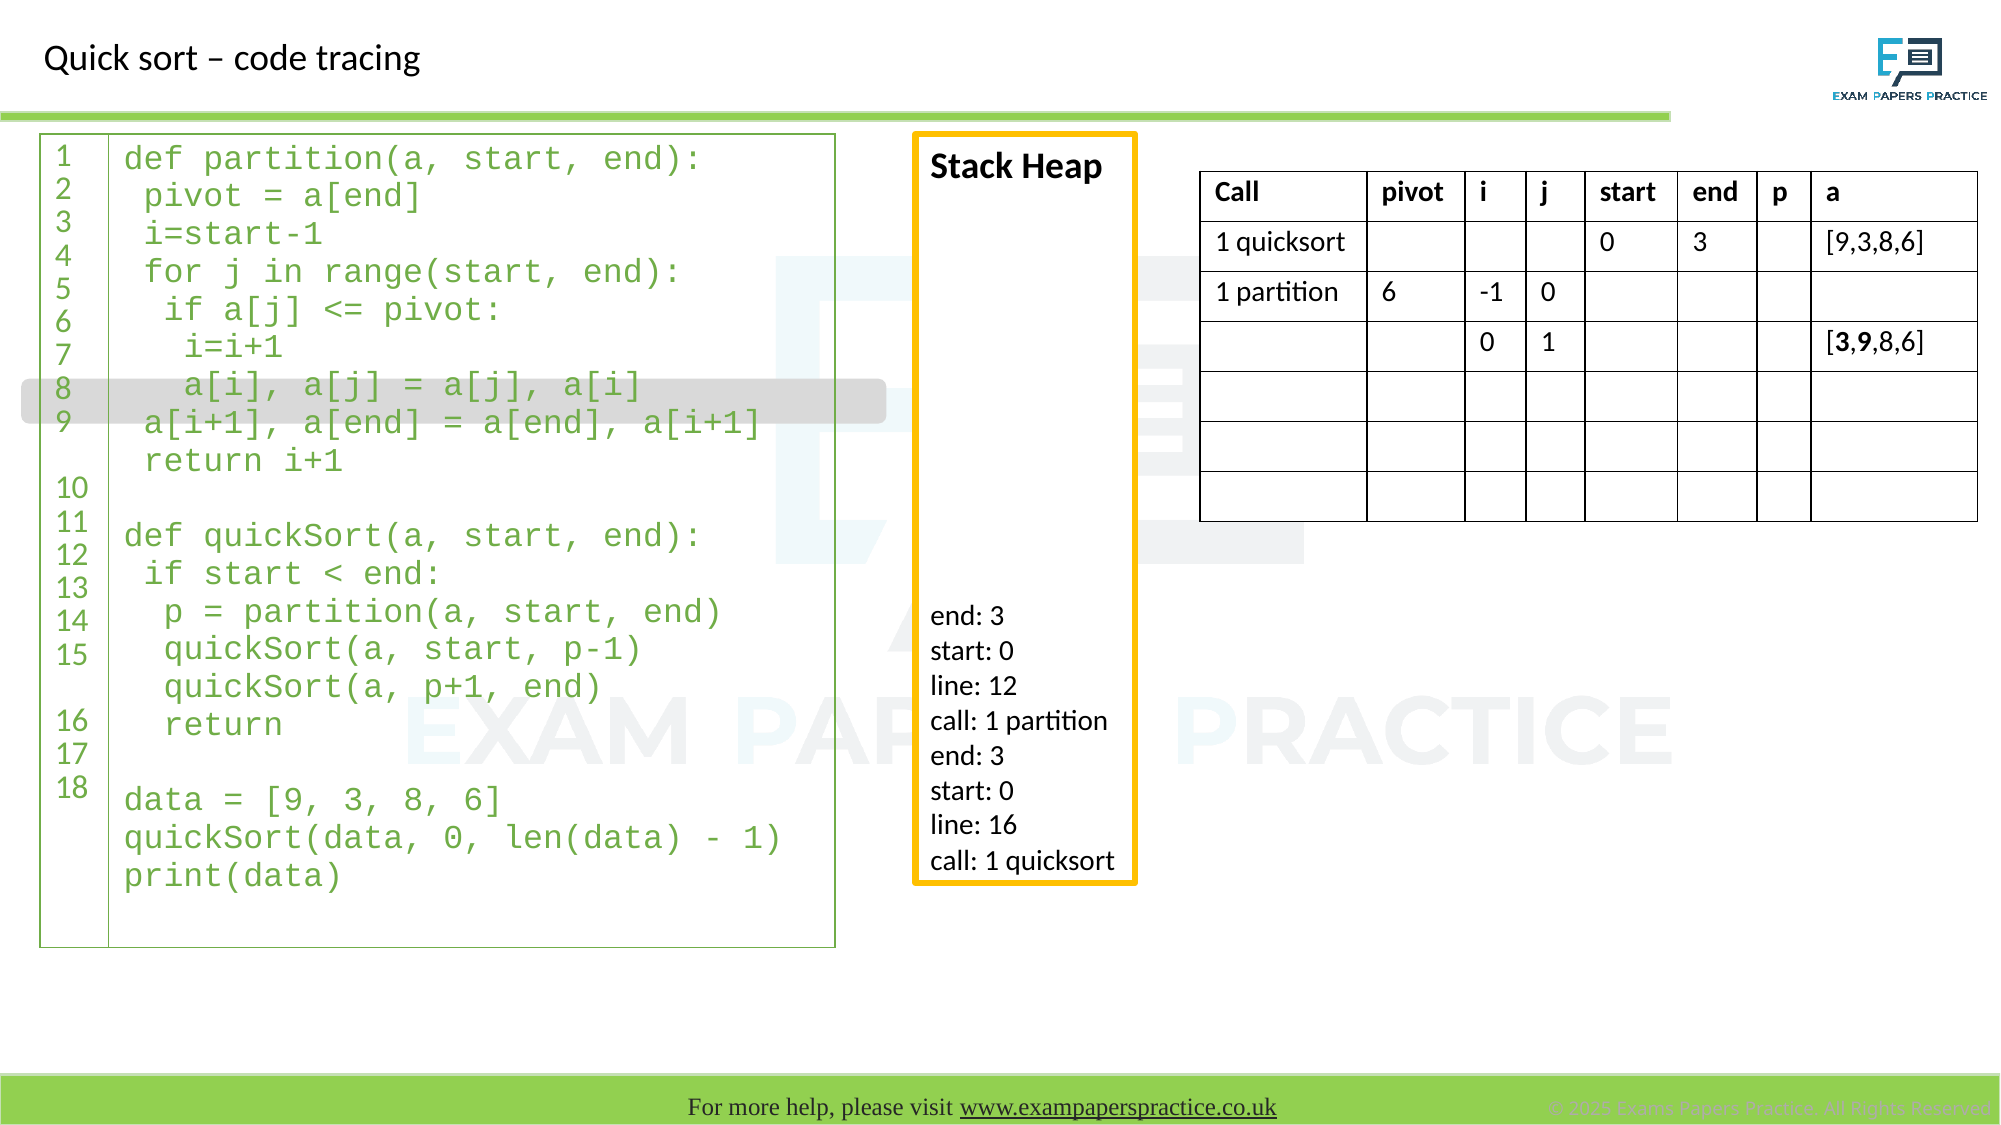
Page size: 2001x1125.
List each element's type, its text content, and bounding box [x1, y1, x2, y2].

table_cell [1678, 272, 1756, 321]
table_cell 1 quicksort [1201, 222, 1366, 271]
table_cell [1758, 422, 1810, 471]
table_cell [1466, 222, 1525, 271]
table_cell 0 [1586, 222, 1677, 271]
text_box [21, 378, 39, 424]
table_cell [1586, 272, 1677, 321]
table_cell [1758, 322, 1810, 371]
table_cell [1201, 422, 1366, 471]
table_cell -1 [1466, 272, 1525, 321]
text_box Stack Heap end: 3 start: 0 line: 12 call: 1 partition end: 3 start: 0 line: 16 call: 1 quicksort [915, 133, 1135, 884]
table_cell [1527, 472, 1584, 521]
table_cell [1758, 272, 1810, 321]
table_cell [3,9,8,6] [1812, 322, 1977, 371]
table_cell [1586, 422, 1677, 471]
table_header Call [1201, 172, 1366, 221]
table_cell [1586, 372, 1677, 421]
table_cell [1466, 472, 1525, 521]
table_cell [1527, 372, 1584, 421]
table_header p [1758, 172, 1810, 221]
table_cell [1758, 372, 1810, 421]
table_cell 0 [1466, 322, 1525, 371]
table_cell [1678, 472, 1756, 521]
table_cell [1466, 422, 1525, 471]
table_cell [1678, 422, 1756, 471]
table_cell 6 [1368, 272, 1464, 321]
table_cell [1586, 322, 1677, 371]
table_cell 3 [1678, 222, 1756, 271]
table_cell [1812, 422, 1977, 471]
table_cell 1 partition [1201, 272, 1366, 321]
table_header j [1527, 172, 1584, 221]
text_box Quick sort – code tracing [28, 25, 1072, 86]
table_cell [1368, 322, 1464, 371]
table_cell [1812, 372, 1977, 421]
table_cell [1368, 472, 1464, 521]
table_header 1 2 3 4 5 6 7 8 9 10 11 12 13 14 15 16 17 18 [41, 135, 108, 947]
table_cell [1201, 322, 1366, 371]
table_cell [1368, 422, 1464, 471]
table_header i [1466, 172, 1525, 221]
table_cell [1758, 472, 1810, 521]
table_cell 0 [1527, 272, 1584, 321]
table_cell [1758, 222, 1810, 271]
table_header a [1812, 172, 1977, 221]
table_cell [1527, 222, 1584, 271]
table_cell [1678, 372, 1756, 421]
table_cell [1466, 372, 1525, 421]
table_cell [1201, 472, 1366, 521]
table_cell [1201, 372, 1366, 421]
table_cell [1812, 272, 1977, 321]
table_cell [1812, 472, 1977, 521]
table_cell [9,3,8,6] [1812, 222, 1977, 271]
table_cell [1368, 372, 1464, 421]
table_header def partition(a, start, end): pivot = a[end] i=start-1 for j in range(start, end): if a[j] <= pivot: i=i+1 a[i], a[j] = a[j], a[i] a[i+1], a[end] = a[end], a[i+1] return i+1 def quickSort(a, start, end): if start < end: p = partition(a, start, end) quickSort(a, start, p-1) quickSort(a, p+1, end) return data = [9, 3, 8, 6] quickSort(data, 0, len(data) - 1) print(data) [109, 135, 834, 947]
table_header pivot [1368, 172, 1464, 221]
table_header start [1586, 172, 1677, 221]
text_box [836, 378, 887, 424]
table_cell [1368, 222, 1464, 271]
table_cell [1527, 422, 1584, 471]
table_cell [1586, 472, 1677, 521]
table_header end [1678, 172, 1756, 221]
table_cell 1 [1527, 322, 1584, 371]
table_cell [1678, 322, 1756, 371]
